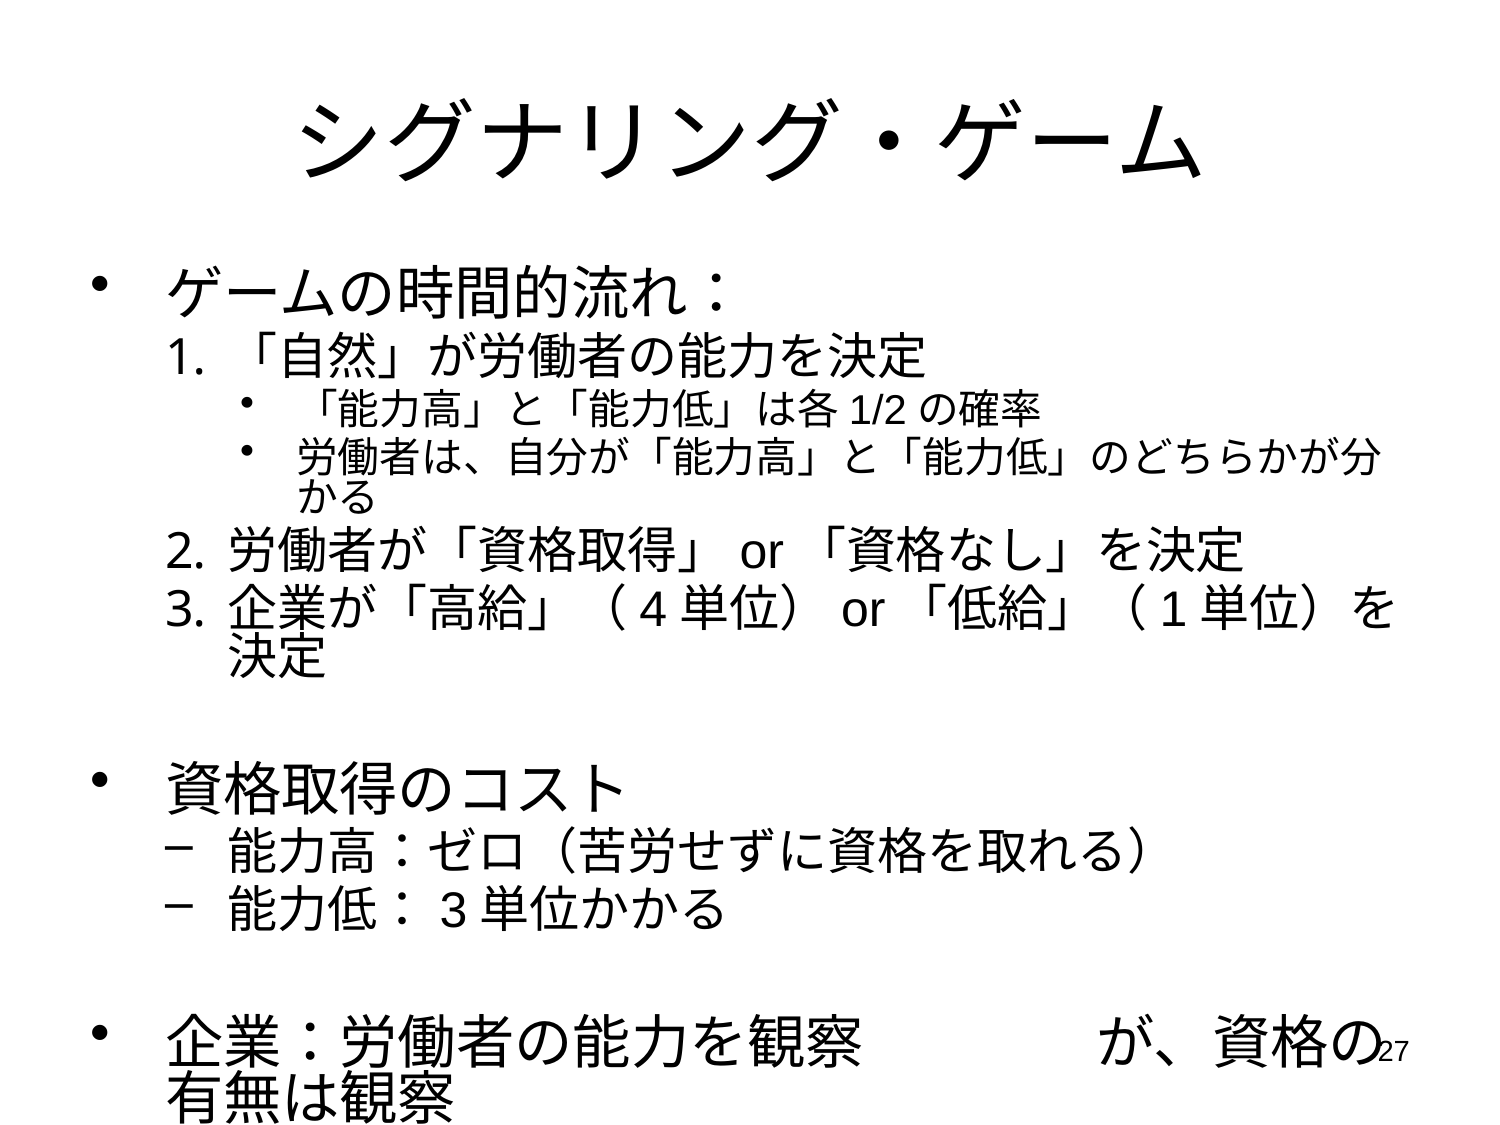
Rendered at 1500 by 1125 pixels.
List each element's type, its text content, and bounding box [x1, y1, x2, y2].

slide_number 27 [1074, 1024, 1426, 1103]
title シグナリング・ゲーム [75, 45, 1425, 233]
list ゲームの時間的流れ： 「自然」が労働者の能力を決定 「能力高」と「能力低」は各1/2の確率 労働者は、自分が「能力高」と「能力低」のどちらかが分かる 労働者が「資格取得」or「資格なし」を決定 企業が「高給」（4単位）or「低給」（1単位）を決定 資格取得のコスト 能力高：ゼロ（苦労せずに資格を取れる） 能力低：3単位かかる 企業：労働者の能力を観察できないが、資格の有無は観察可能 [75, 262, 1425, 1063]
